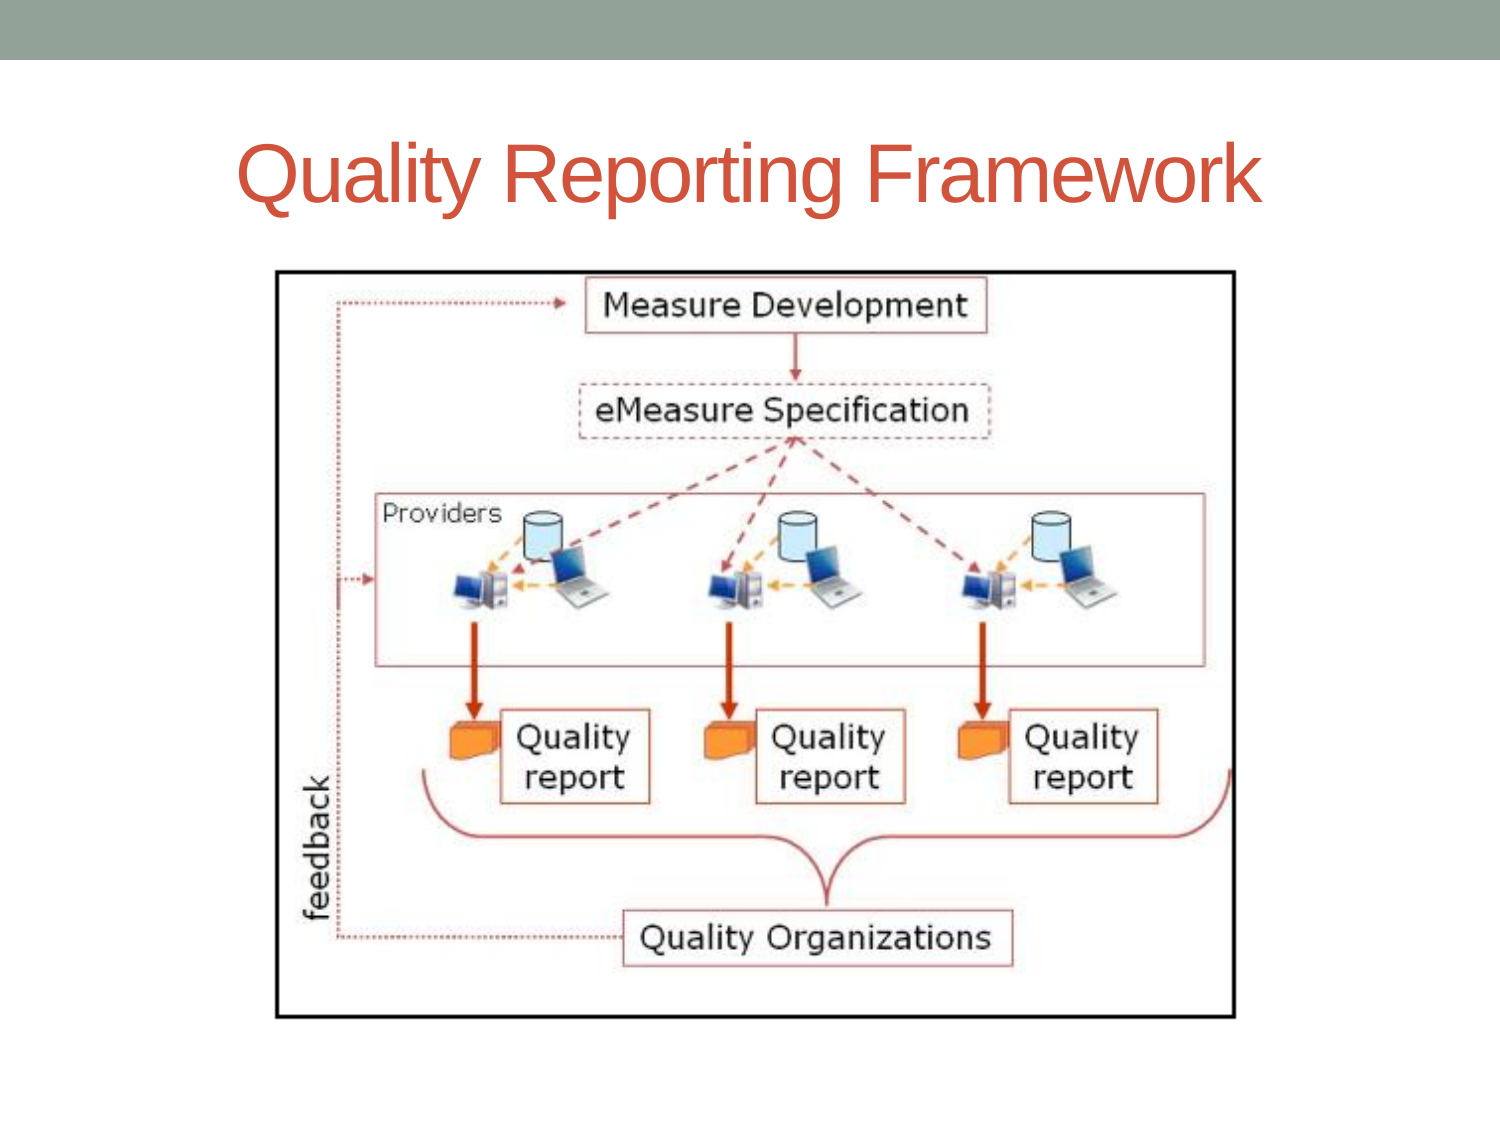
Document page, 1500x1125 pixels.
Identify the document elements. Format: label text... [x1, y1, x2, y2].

title Quality Reporting Framework [75, 87, 1425, 250]
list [222, 230, 1302, 1055]
